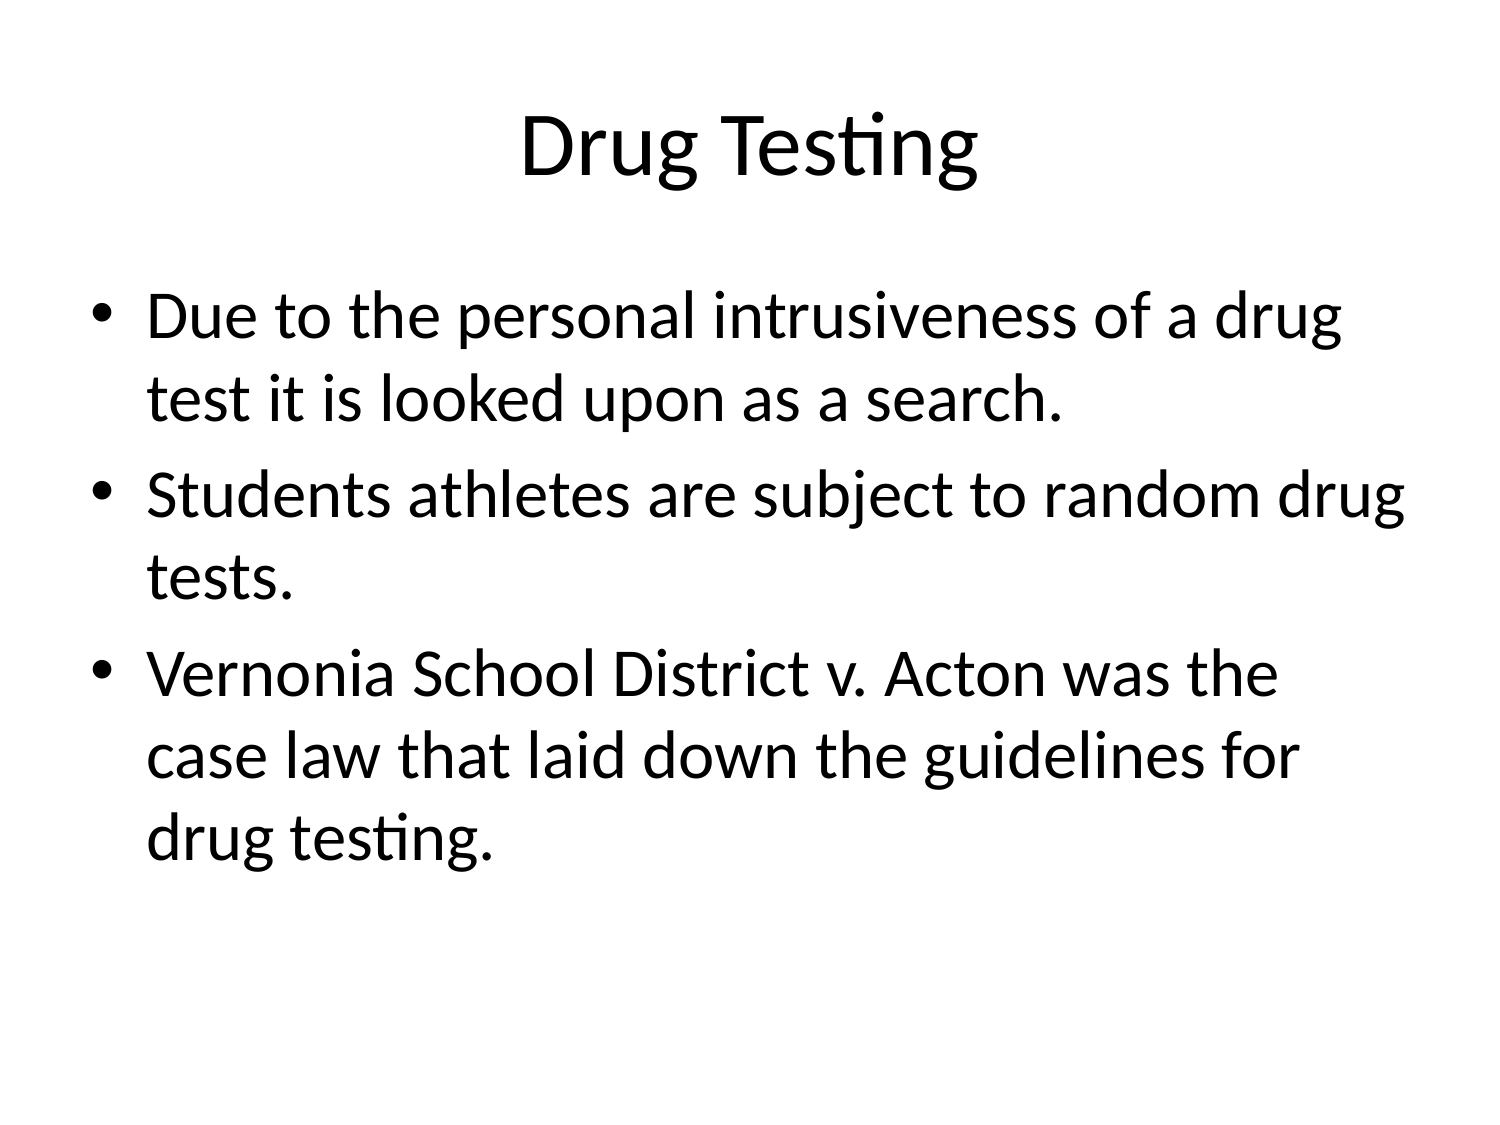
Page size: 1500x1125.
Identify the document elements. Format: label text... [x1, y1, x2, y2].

title Drug Testing [74, 44, 1426, 233]
list Due to the personal intrusiveness of a drug test it is looked upon as a search. Students athletes are subject to random drug tests. Vernonia School District v. Acton was the case law that laid down the guidelines for drug testing. [74, 262, 1426, 1006]
